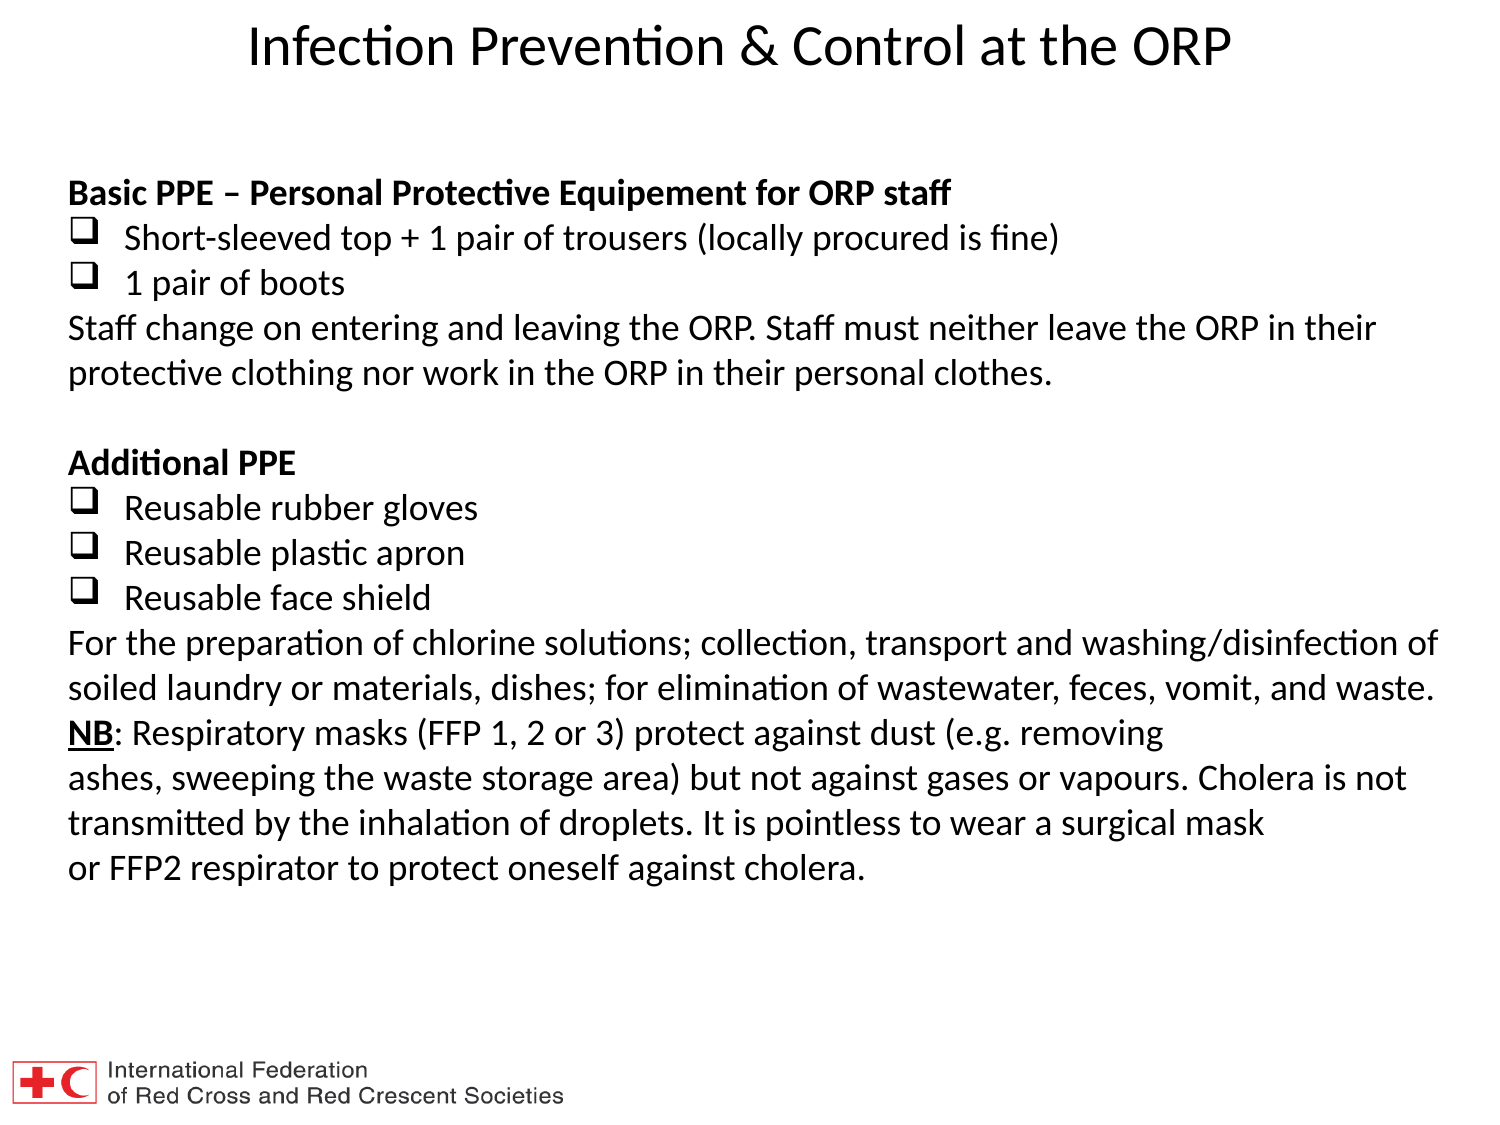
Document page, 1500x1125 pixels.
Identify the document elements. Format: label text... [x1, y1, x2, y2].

text_box Basic PPE – Personal Protective Equipement for ORP staff Short-sleeved top + 1 pair of trousers (locally procured is fine) 1 pair of boots Staff change on entering and leaving the ORP. Staff must neither leave the ORP in their protective clothing nor work in the ORP in their personal clothes. Additional PPE Reusable rubber gloves Reusable plastic apron Reusable face shield For the preparation of chlorine solutions; collection, transport and washing/disinfection of soiled laundry or materials, dishes; for elimination of wastewater, feces, vomit, and waste. NB: Respiratory masks (FFP 1, 2 or 3) protect against dust (e.g. removing ashes, sweeping the waste storage area) but not against gases or vapours. Cholera is not transmitted by the inhalation of droplets. It is pointless to wear a surgical mask or FFP2 respirator to protect oneself against cholera. [53, 160, 1500, 941]
title Infection Prevention & Control at the ORP [64, 0, 1415, 136]
picture [8, 1058, 570, 1107]
